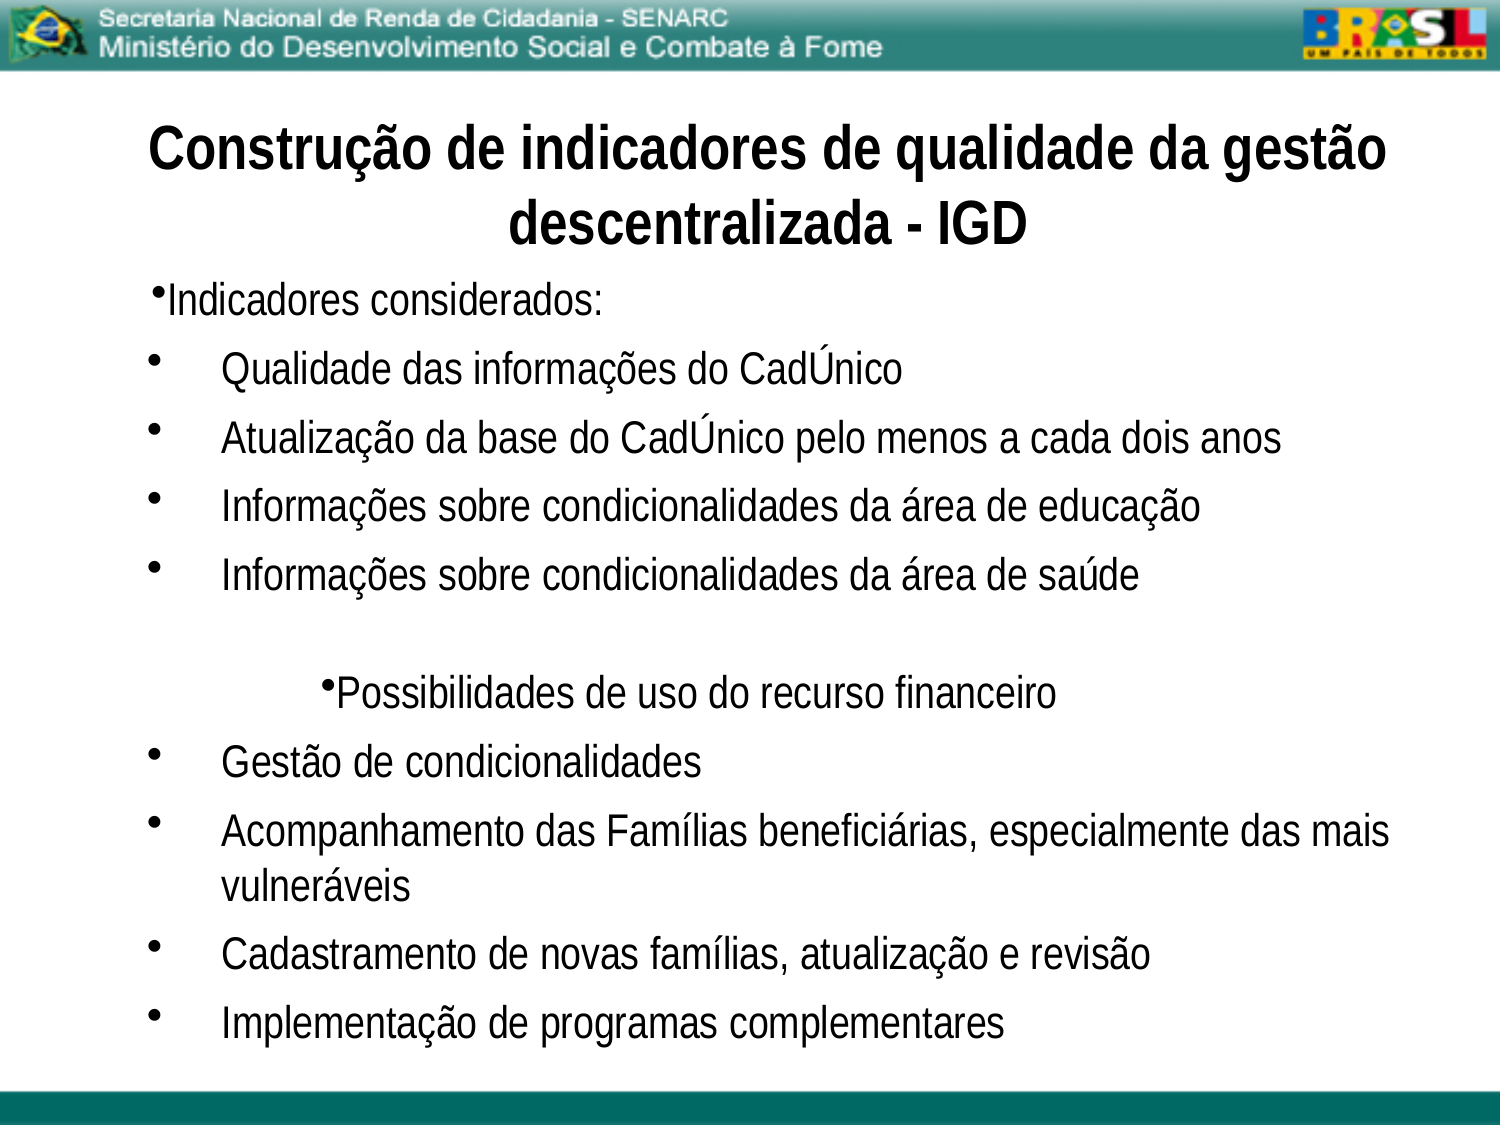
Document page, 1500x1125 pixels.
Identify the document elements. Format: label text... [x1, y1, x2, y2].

text_box Construção de indicadores de qualidade da gestão descentralizada - IGD [87, 99, 1450, 265]
picture [0, 0, 1500, 1125]
text_box Indicadores considerados: Qualidade das informações do CadÚnico Atualização da base do CadÚnico pelo menos a cada dois anos Informações sobre condicionalidades da área de educação Informações sobre condicionalidades da área de saúde Possibilidades de uso do recurso financeiro Gestão de condicionalidades Acompanhamento das Famílias beneficiárias, especialmente das mais vulneráveis Cadastramento de novas famílias, atualização e revisão Implementação de programas complementares [37, 262, 1500, 1056]
